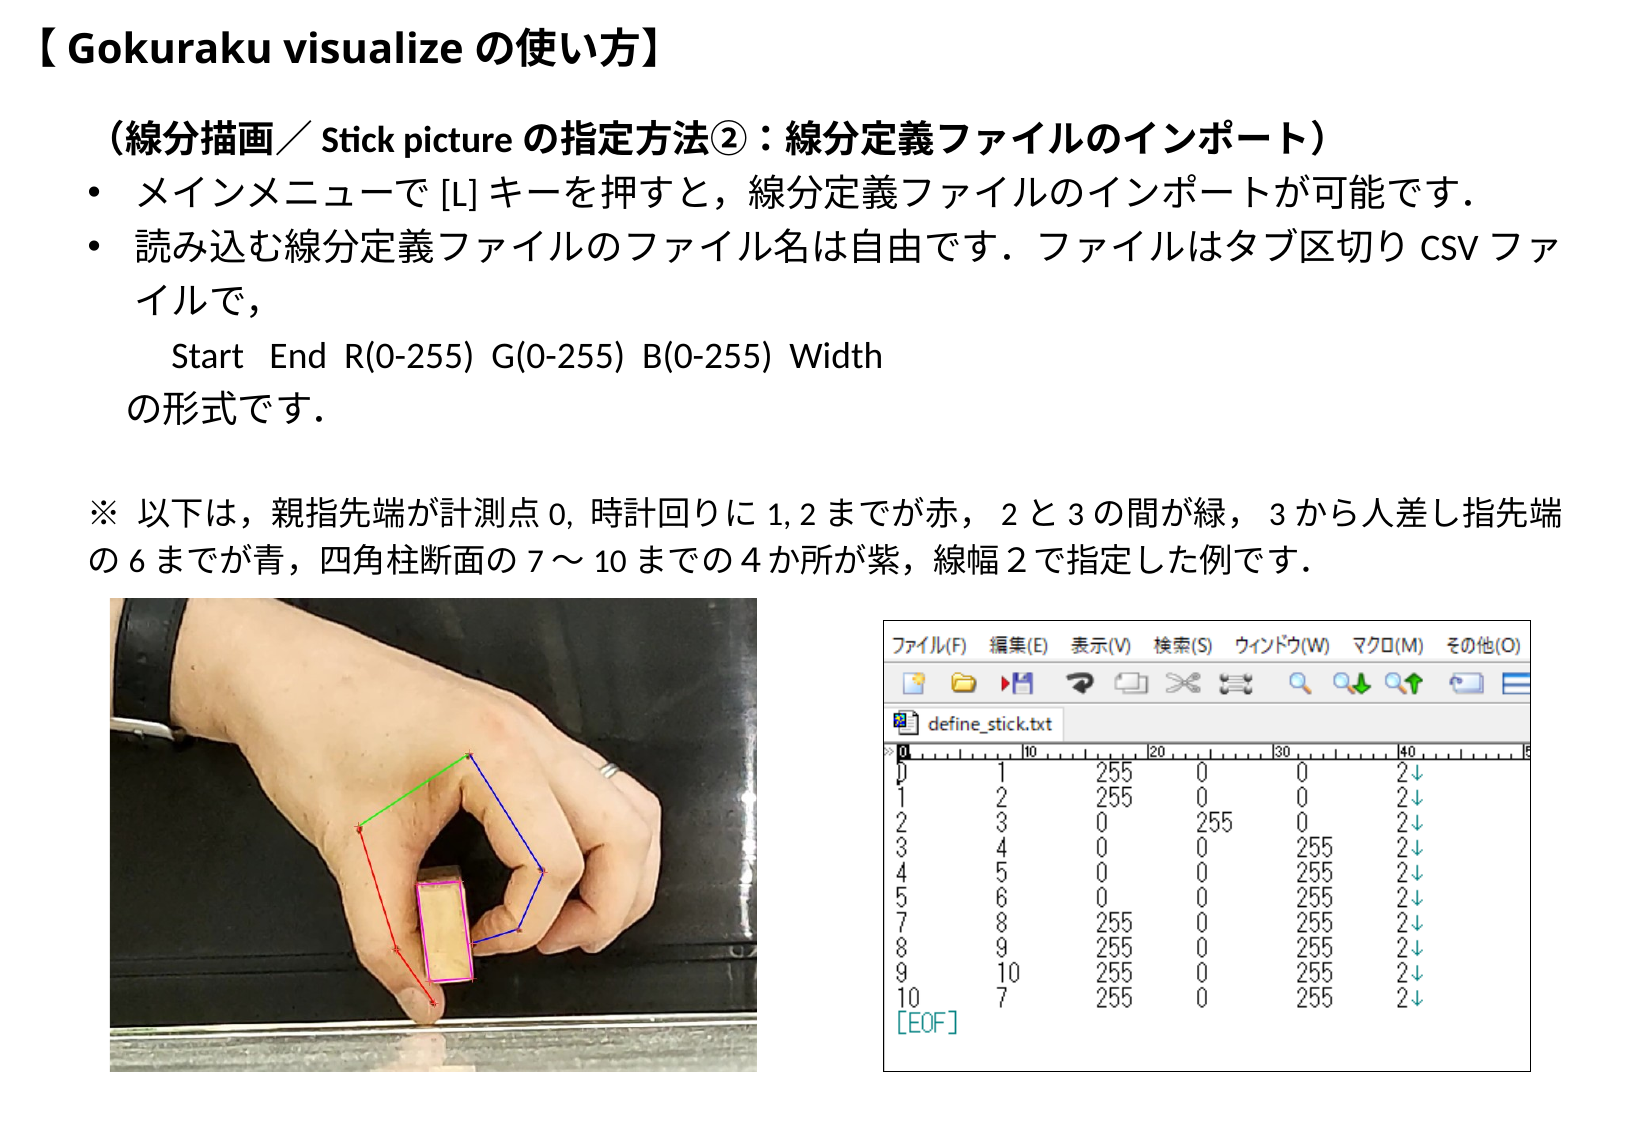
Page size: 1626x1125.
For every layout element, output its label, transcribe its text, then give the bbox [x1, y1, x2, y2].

picture [109, 598, 757, 1072]
picture [883, 620, 1531, 1072]
text_box （線分描画／Stick pictureの指定方法②：線分定義ファイルのインポート） メインメニューで[L]キーを押すと，線分定義ファイルのインポートが可能です． 読み込む線分定義ファイルのファイル名は自由です．ファイルはタブ区切りCSVファイルで， Start End R(0-255) G(0-255) B(0-255) Width の形式です． ※ 以下は，親指先端が計測点0, 時計回りに1, 2までが赤，2と3の間が緑，3から人差し指先端の6までが青，四角柱断面の7～10までの４か所が紫，線幅２で指定した例です． [72, 98, 1578, 587]
title 【Gokuraku visualizeの使い方】 [0, 0, 1625, 101]
